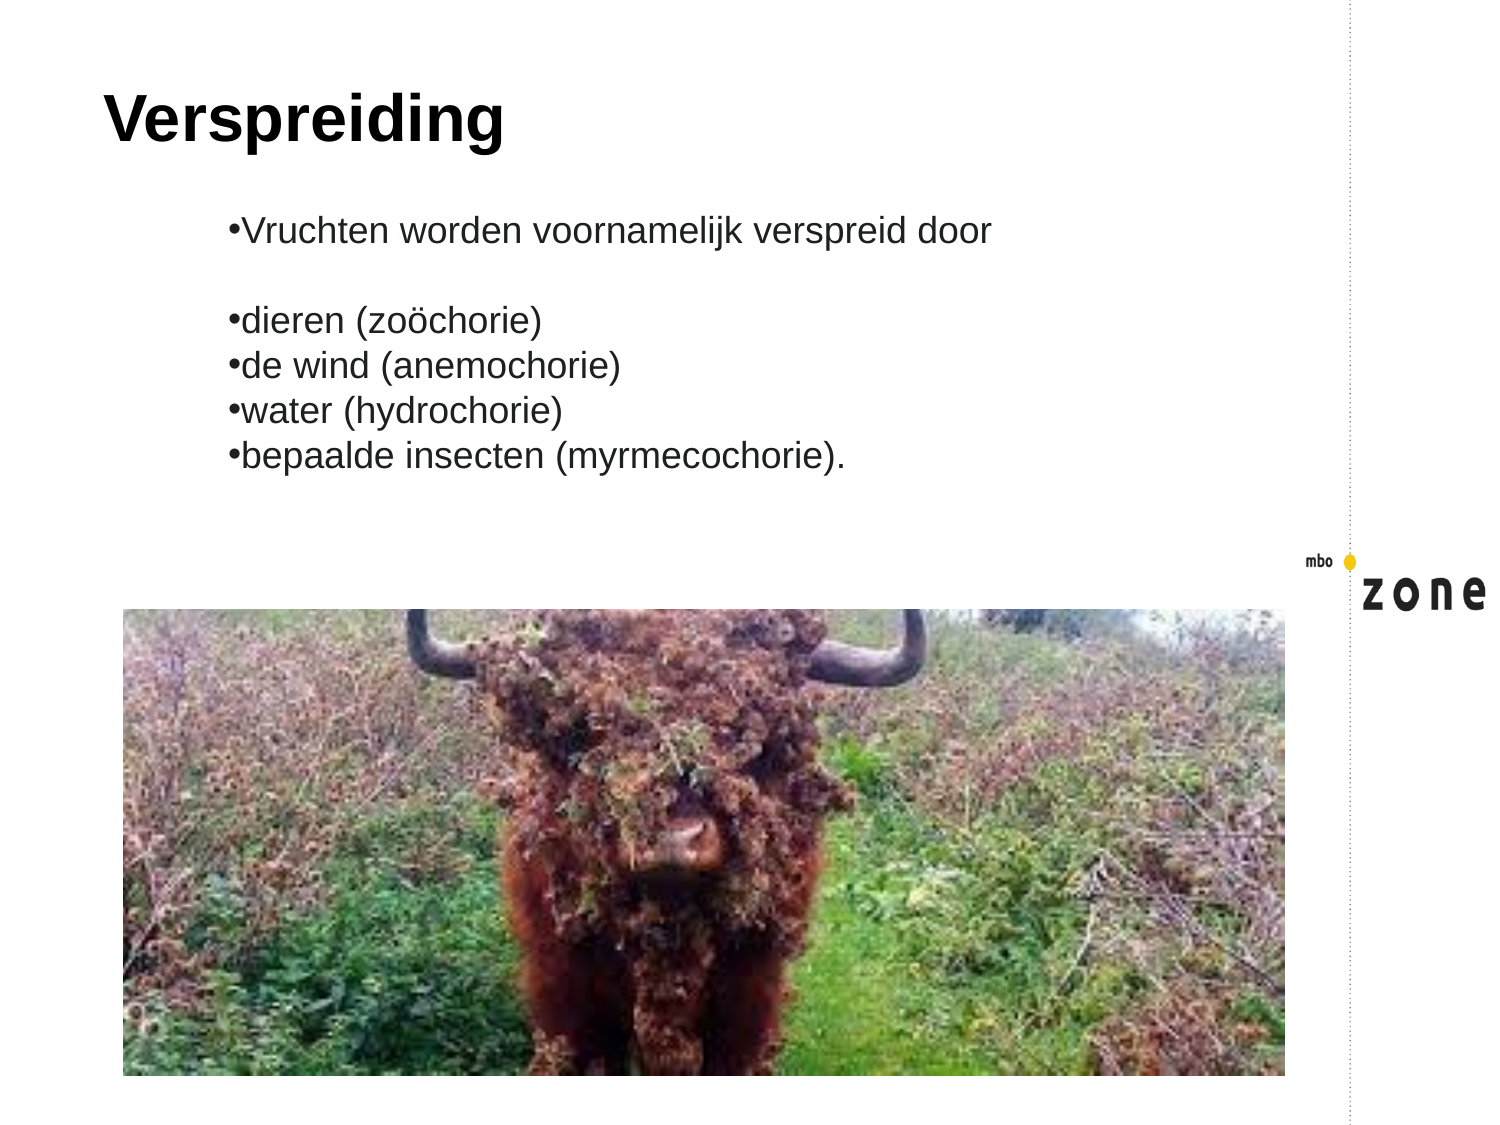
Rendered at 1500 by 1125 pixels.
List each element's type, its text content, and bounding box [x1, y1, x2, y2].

picture [123, 0, 1500, 1125]
text_box Verspreiding [88, 67, 1041, 163]
list Vruchten worden voornamelijk verspreid door dieren (zoöchorie) de wind (anemochorie) water (hydrochorie) bepaalde insecten (myrmecochorie). [228, 205, 1181, 609]
